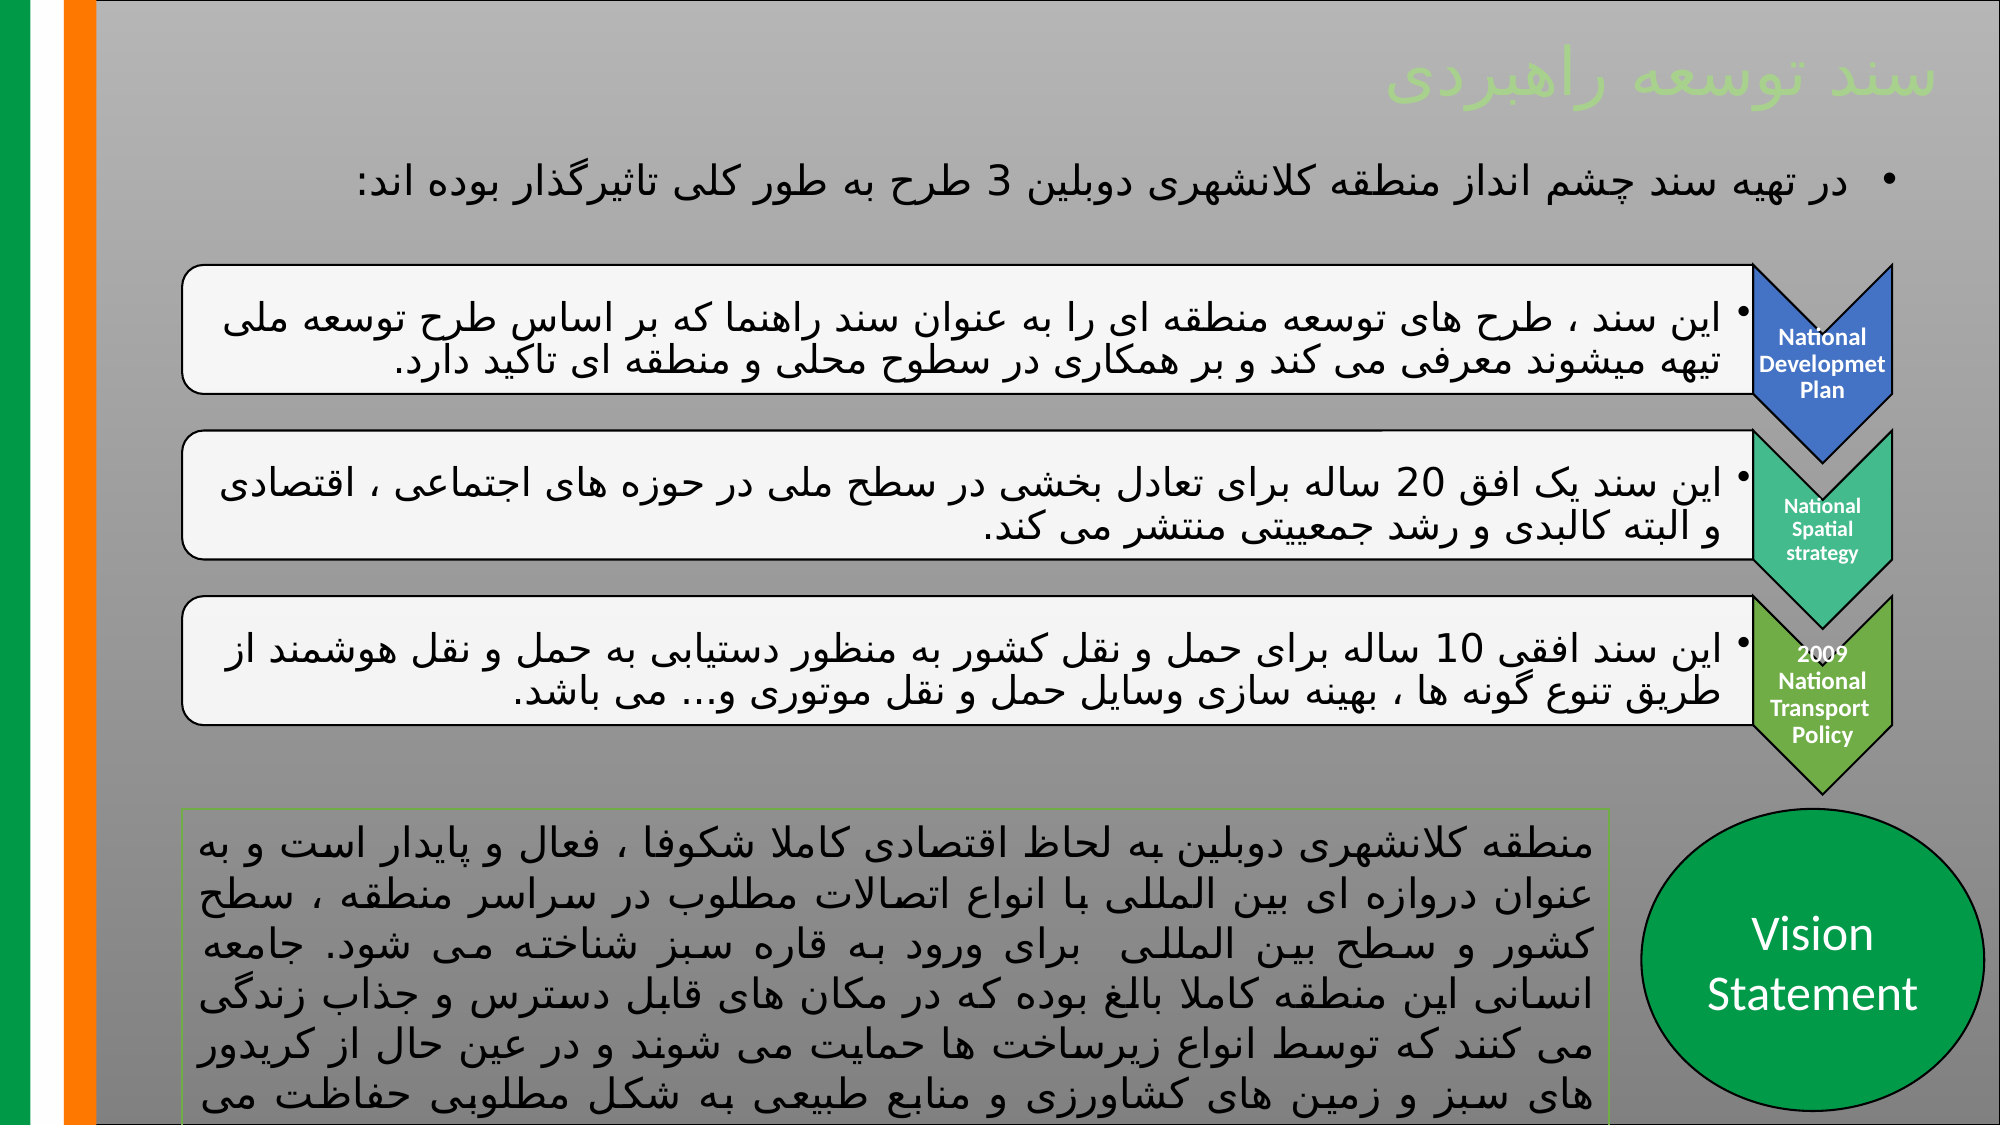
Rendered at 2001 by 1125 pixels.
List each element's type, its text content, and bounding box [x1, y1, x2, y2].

text_box Vision Statement [1640, 807, 1986, 1113]
picture [0, 0, 97, 1125]
text_box [97, 0, 2000, 1125]
text_box منطقه کلانشهری دوبلین به لحاظ اقتصادی کاملا شکوفا ، فعال و پایدار است و به عنوان دروازه ای بین المللی با انواع اتصالات مطلوب در سراسر منطقه ، سطح کشور و سطح بین المللی برای ورود به قاره سبز شناخته می شود. جامعه انسانی این منطقه کاملا بالغ بوده که در مکان های قابل دسترس و جذاب زندگی می کنند که توسط انواع زیرساخت ها حمایت می شوند و در عین حال از کریدور های سبز و زمین های کشاورزی و منابع طبیعی به شکل مطلوبی حفاظت می شود. [181, 808, 1610, 1125]
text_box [182, 264, 1893, 795]
text_box در تهیه سند چشم انداز منطقه کلانشهری دوبلین 3 طرح به طور کلی تاثیرگذار بوده اند: [302, 145, 1912, 211]
text_box سند توسعه راهبردی [1327, 21, 1956, 116]
